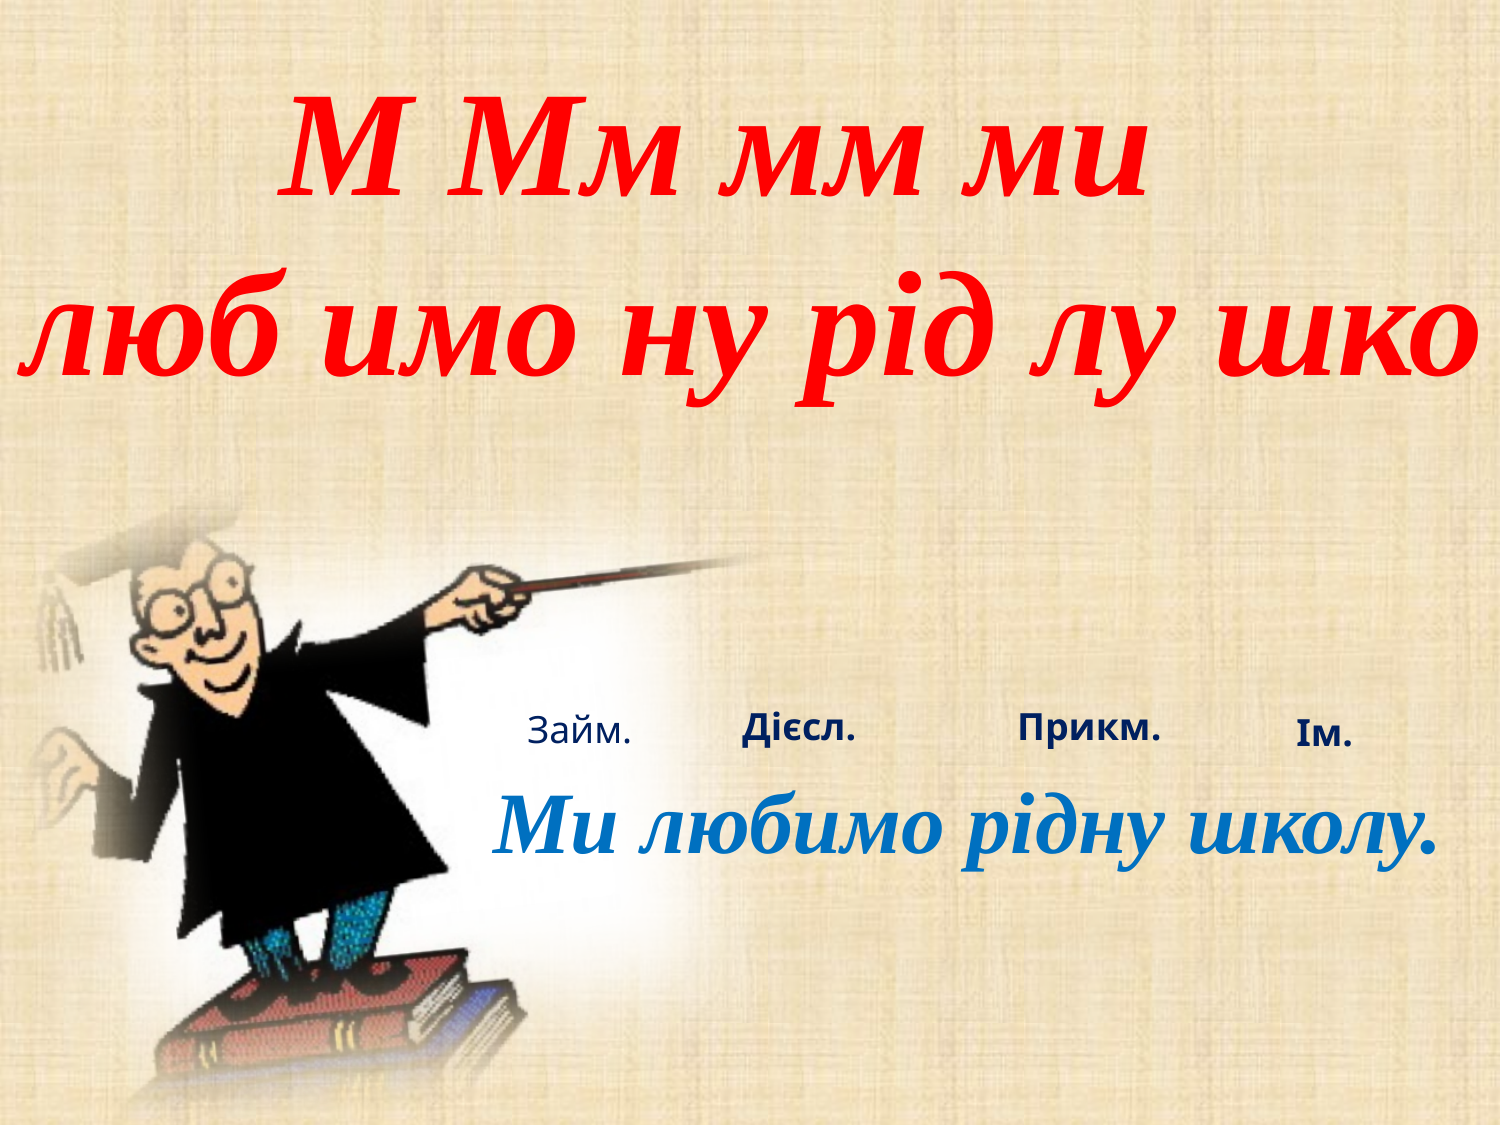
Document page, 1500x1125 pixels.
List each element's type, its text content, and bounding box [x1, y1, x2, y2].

text_box Ім. [1281, 701, 1376, 761]
text_box М Мм мм ми люб имо ну рід лу шко [8, 38, 1499, 414]
picture [0, 454, 813, 1125]
text_box Дієсл. [816, 695, 882, 756]
text_box Прикм. [1002, 695, 1177, 756]
text_box Ми любимо рідну школу. [816, 758, 1500, 879]
